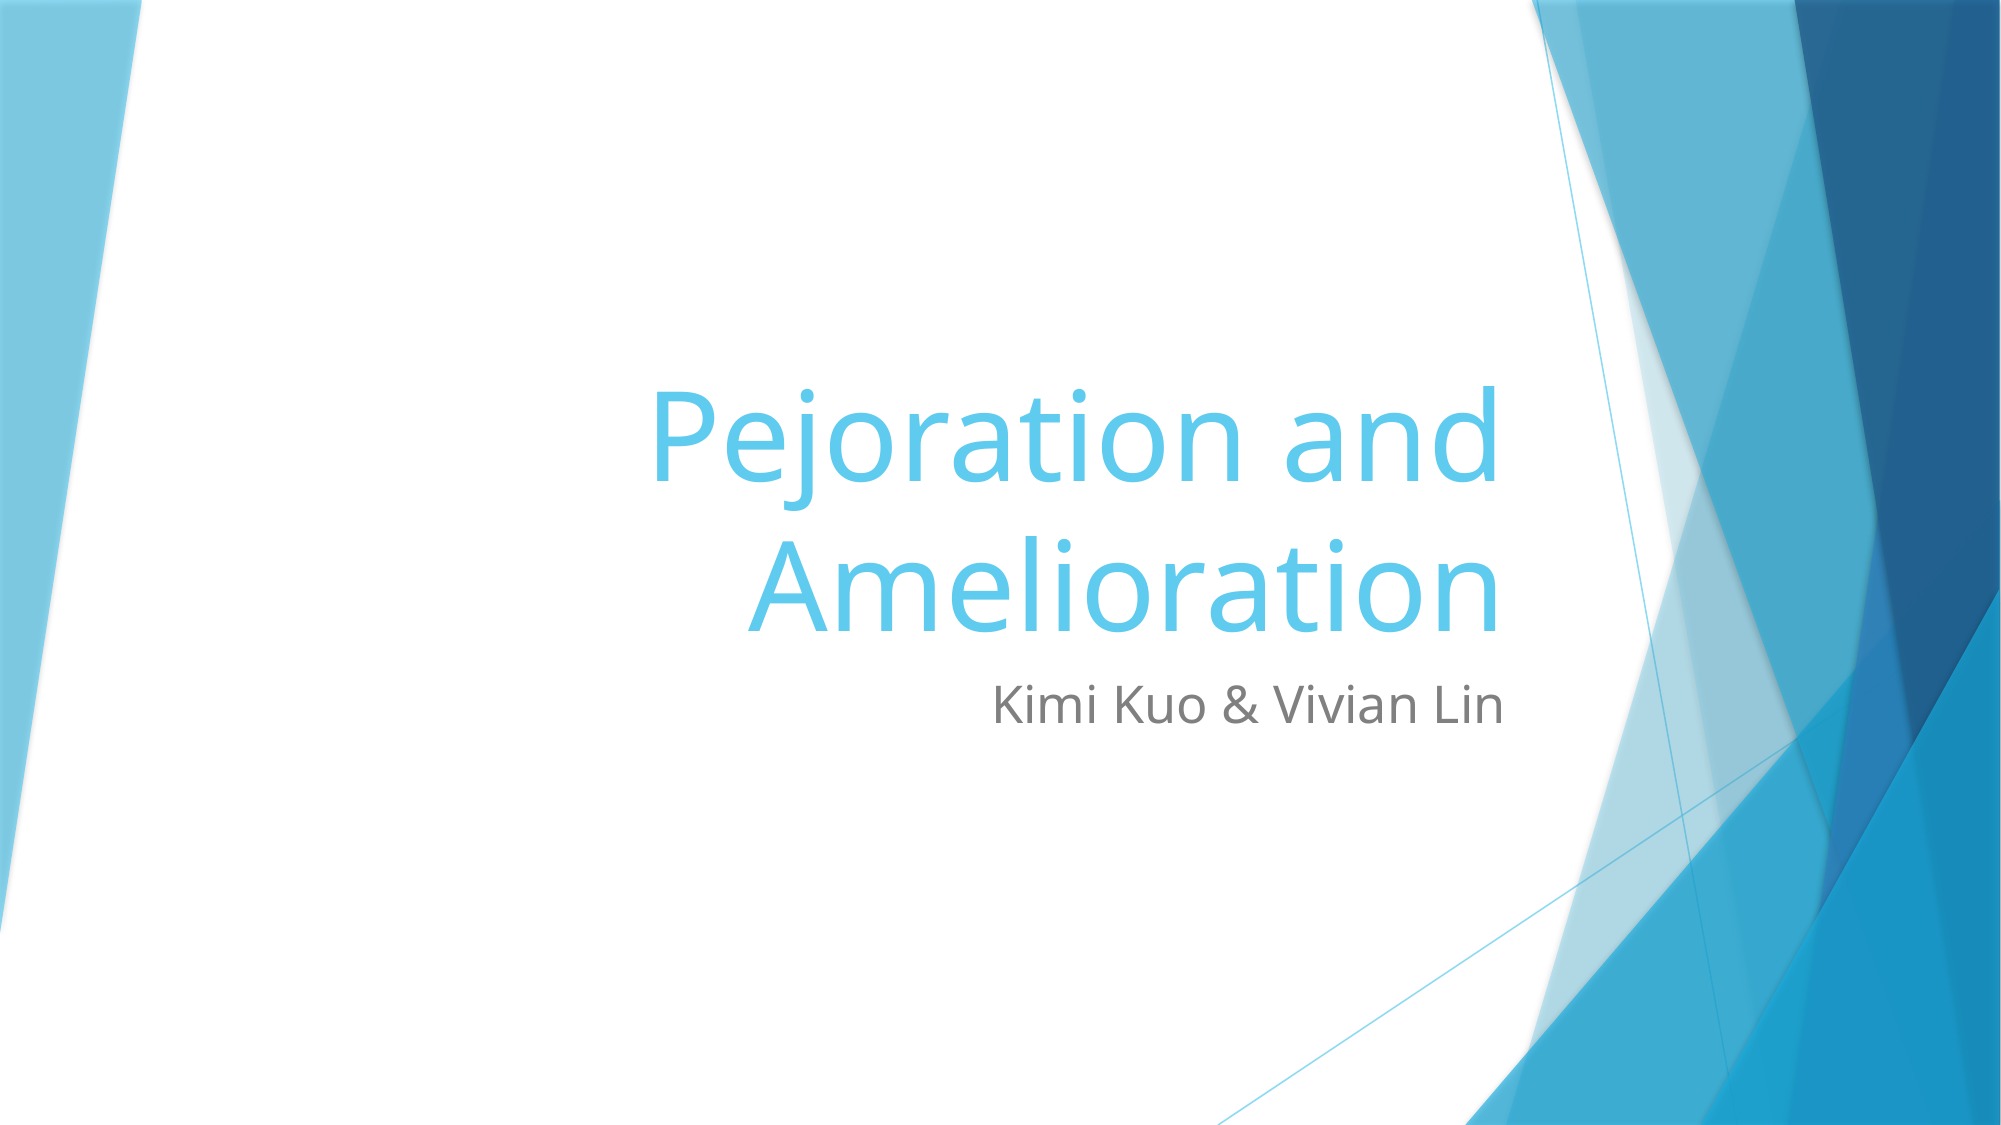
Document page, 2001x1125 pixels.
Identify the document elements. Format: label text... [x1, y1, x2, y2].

title Pejoration and Amelioration [247, 394, 1522, 664]
subtitle Kimi Kuo & Vivian Lin [247, 664, 1522, 845]
